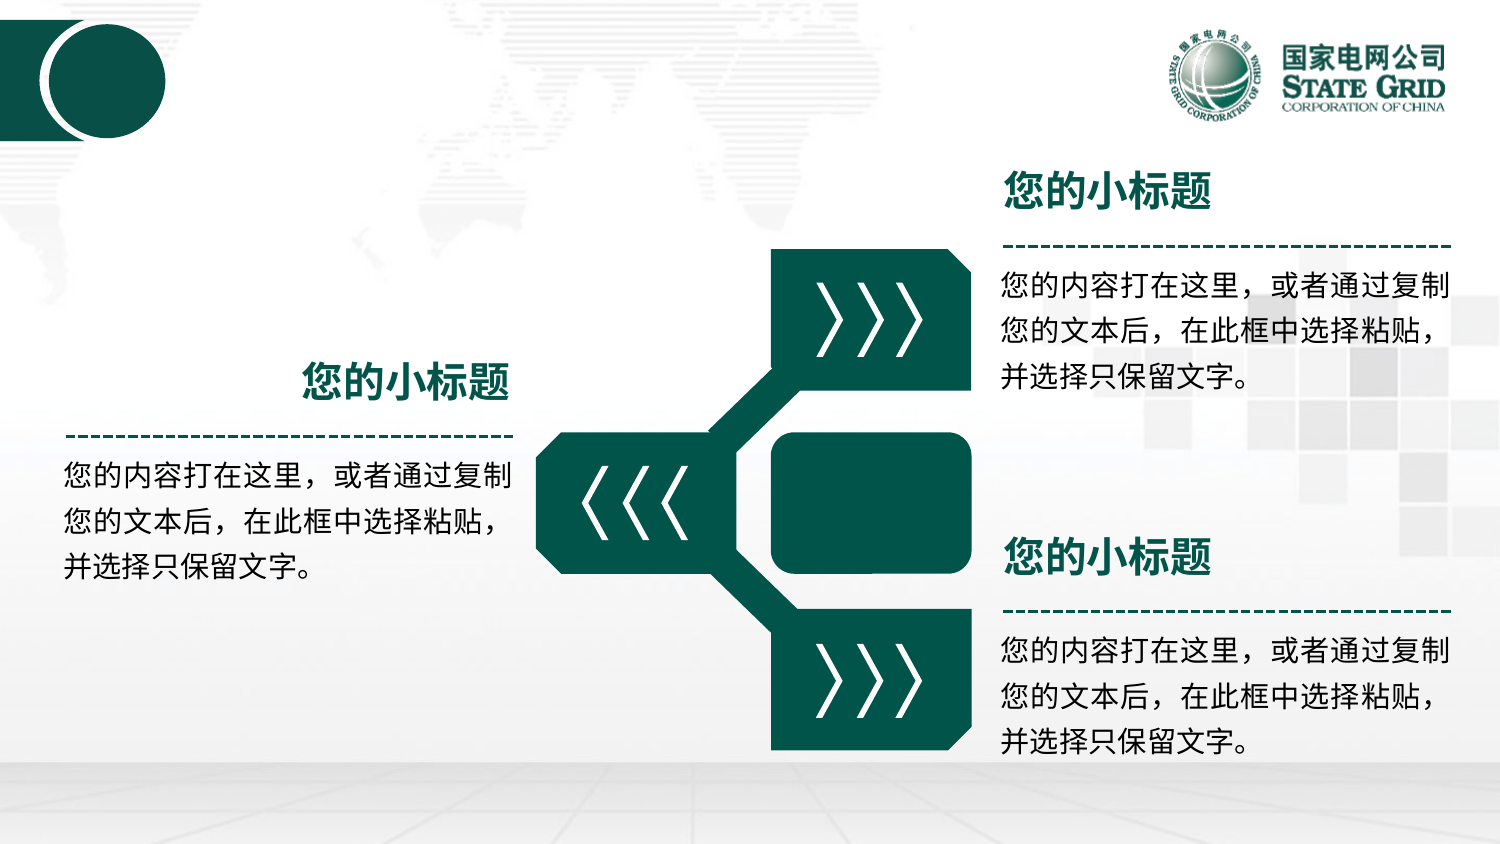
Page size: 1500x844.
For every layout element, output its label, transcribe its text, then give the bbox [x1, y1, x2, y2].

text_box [65, 347, 526, 437]
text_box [987, 157, 1451, 247]
picture [1168, 0, 1446, 157]
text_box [987, 522, 1451, 612]
text_box 您的内容打在这里，或者通过复制您的文本后，在此框中选择粘贴，并选择只保留文字。 [48, 439, 528, 591]
text_box 您的内容打在这里，或者通过复制您的文本后，在此框中选择粘贴，并选择只保留文字。 [985, 614, 1466, 766]
text_box 您的内容打在这里，或者通过复制您的文本后，在此框中选择粘贴，并选择只保留文字。 [985, 249, 1466, 401]
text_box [535, 249, 972, 751]
